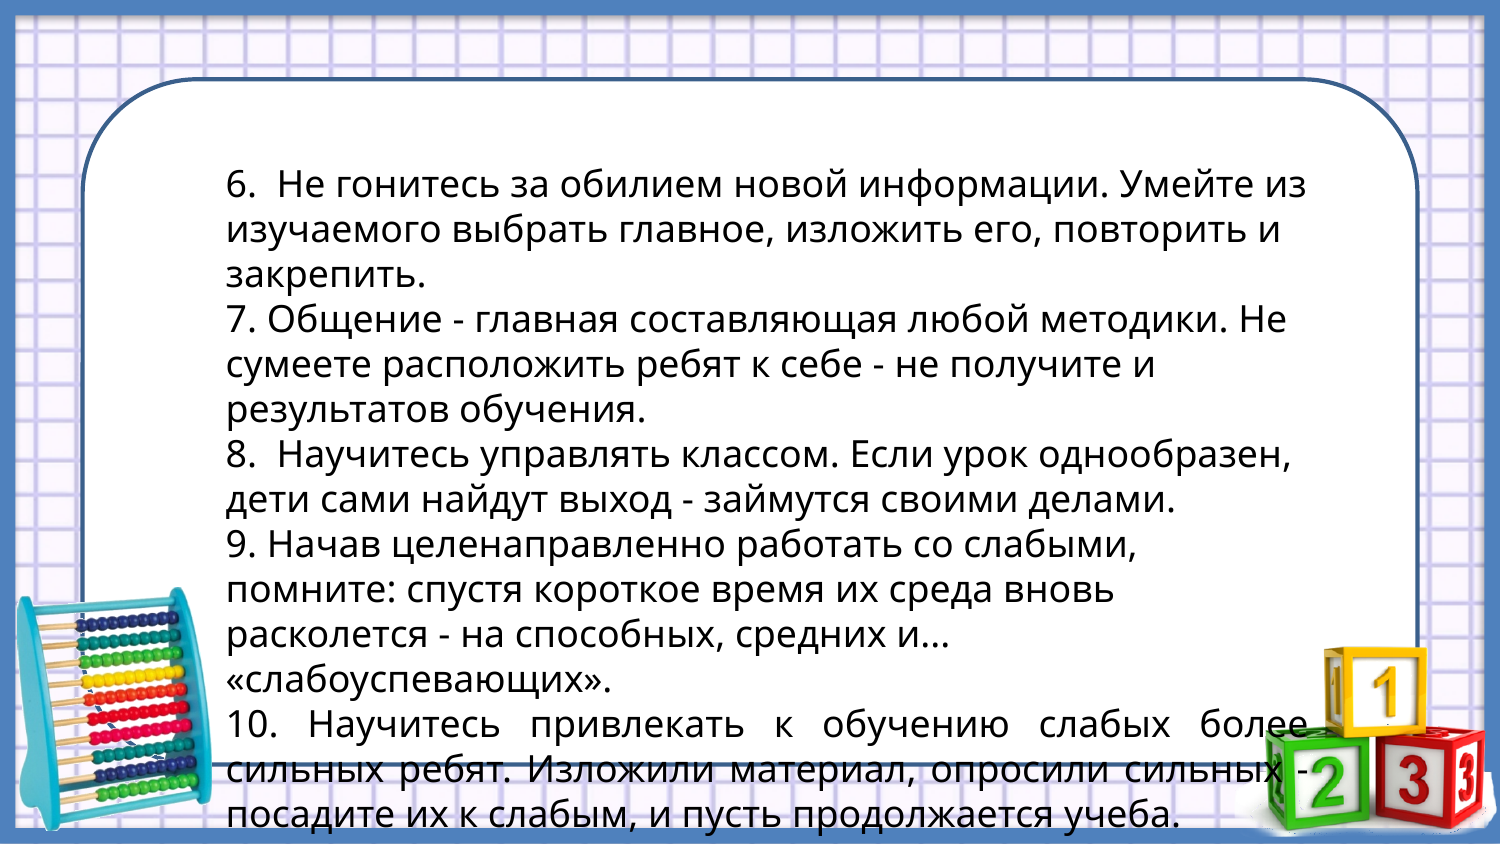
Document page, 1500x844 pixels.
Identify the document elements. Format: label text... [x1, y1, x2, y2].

picture [16, 16, 1500, 844]
text_box 6. Не гонитесь за обилием новой информации. Умейте из изучаемого выбрать главное, изложить его, повторить и закрепить. 7. Общение - главная составляющая любой методики. Не сумеете расположить ребят к себе - не получите и результатов обучения. 8. Научитесь управлять классом. Если урок однообразен, дети сами найдут выход - займутся своими делами. 9. Начав целенаправленно работать со слабыми, помните: спустя короткое время их среда вновь расколется - на способных, средних и... «слабоуспевающих». 10. Научитесь привлекать к обучению слабых более сильных ребят. Изложили материал, опросили сильных - посадите их к слабым, и пусть продолжается учеба. [210, 152, 1325, 843]
